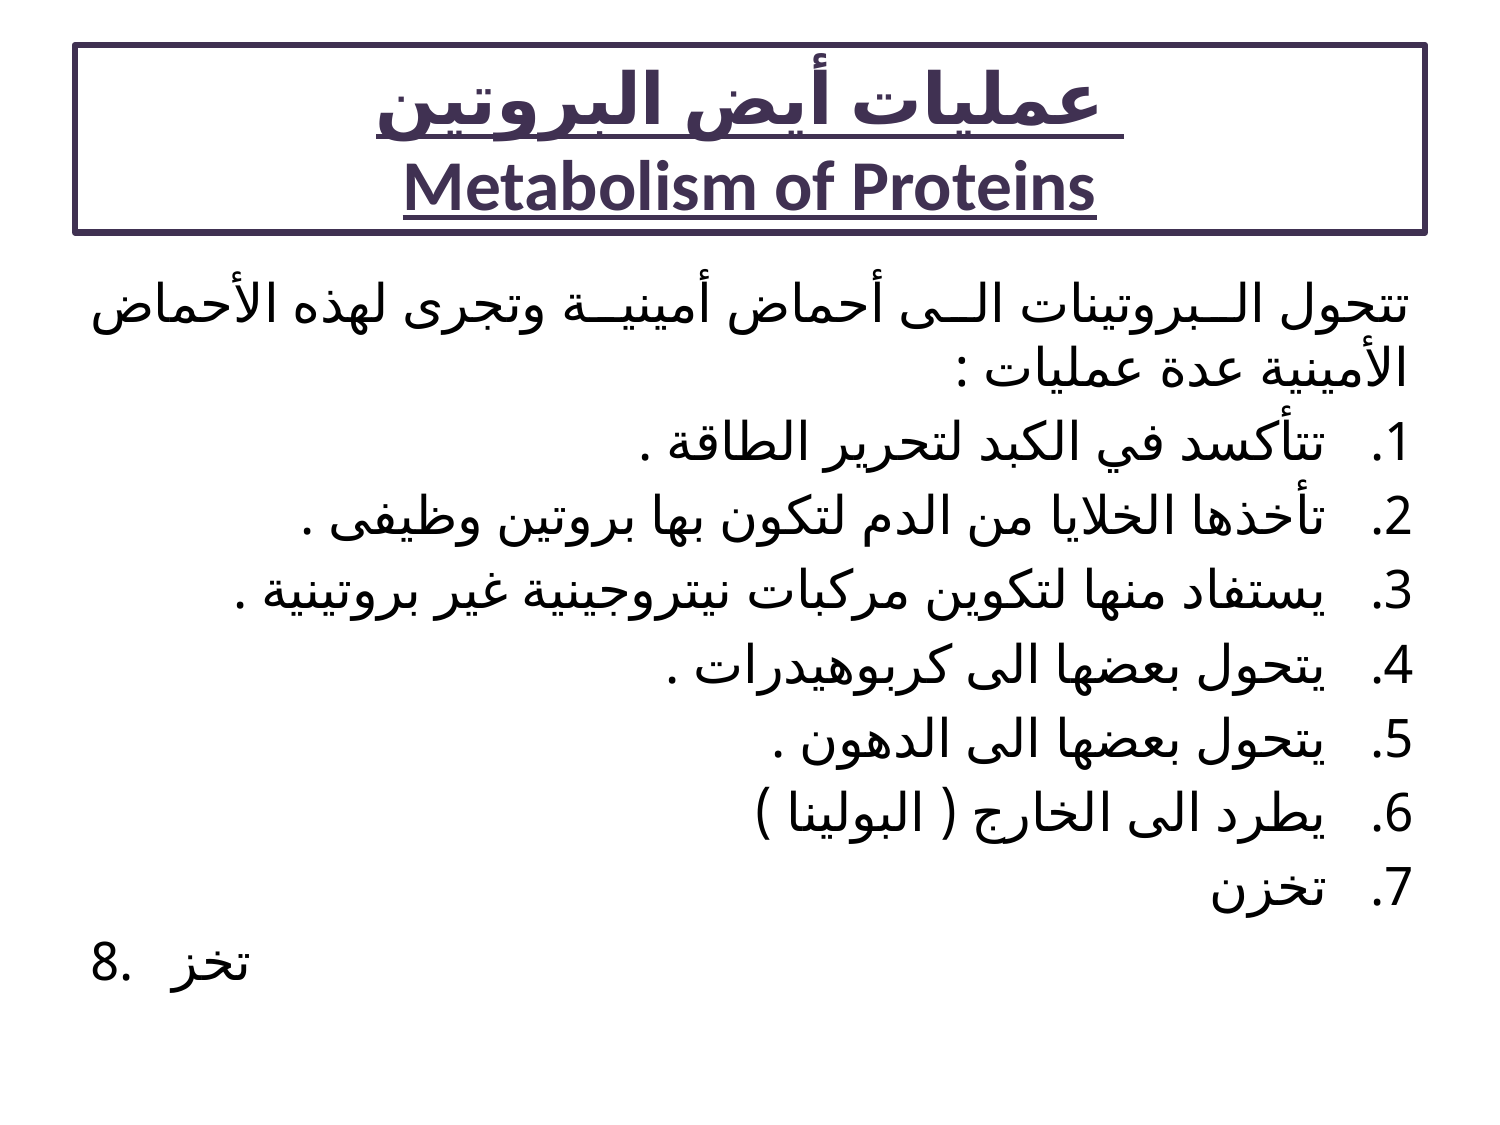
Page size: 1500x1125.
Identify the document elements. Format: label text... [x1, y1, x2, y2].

title عمليات أيض البروتين Metabolism of Proteins [75, 45, 1425, 233]
list تتحول البروتينات الى أحماض أمينية وتجرى لهذه الأحماض الأمينية عدة عمليات : تتأكسد في الكبد لتحرير الطاقة . تأخذها الخلايا من الدم لتكون بها بروتين وظيفى . يستفاد منها لتكوين مركبات نيتروجينية غير بروتينية . يتحول بعضها الى كربوهيدرات . يتحول بعضها الى الدهون . يطرد الى الخارج ( البولينا ) تخزن تخز [75, 262, 1425, 1005]
